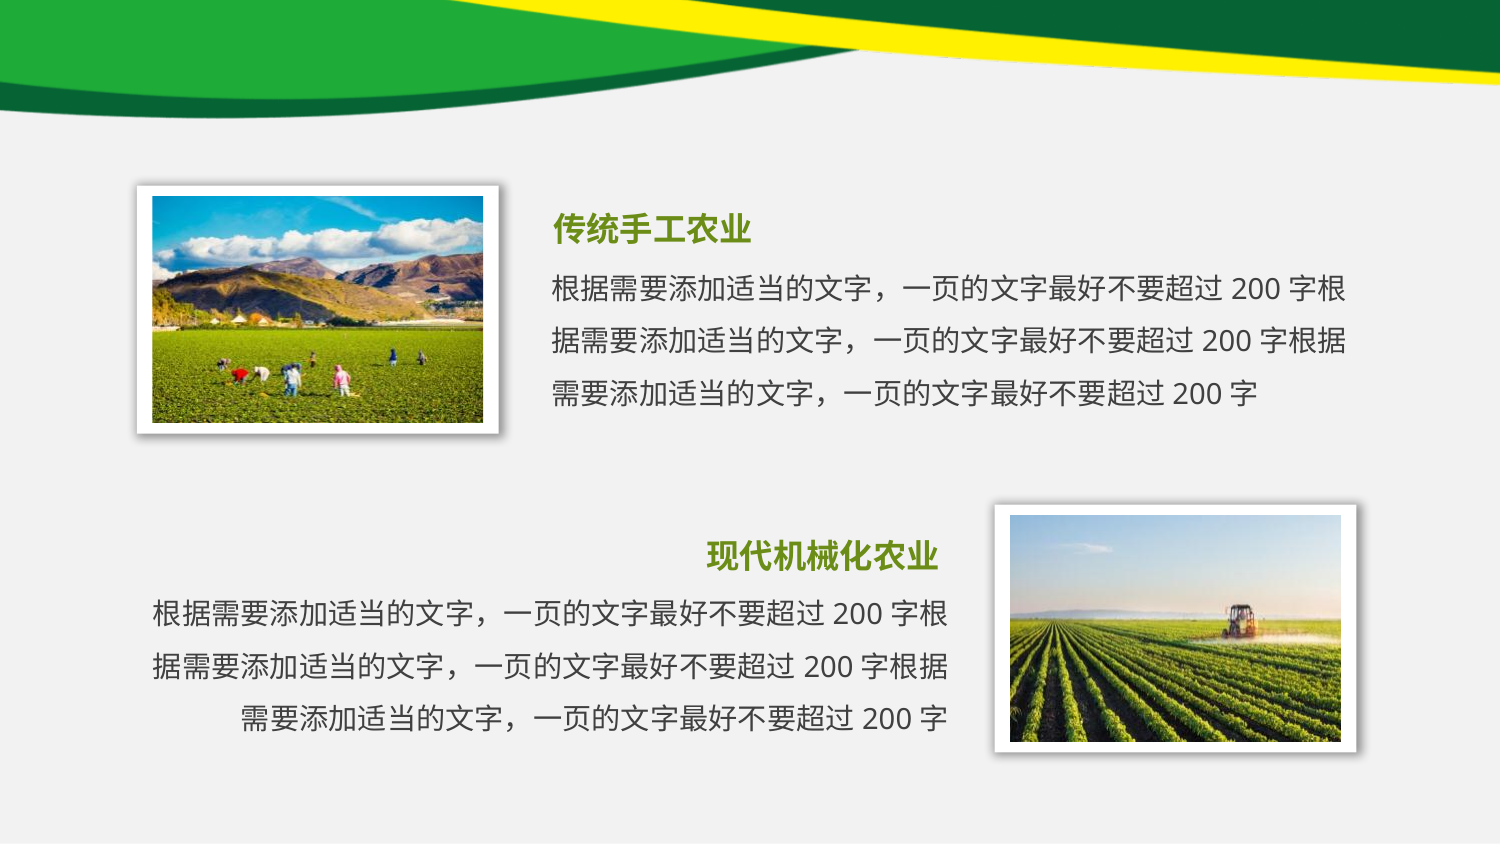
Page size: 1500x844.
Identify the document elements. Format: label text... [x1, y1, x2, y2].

picture [0, 0, 1500, 119]
text_box [150, 194, 485, 425]
text_box 根据需要添加适当的文字，一页的文字最好不要超过200字根据需要添加适当的文字，一页的文字最好不要超过200字根据需要添加适当的文字，一页的文字最好不要超过200字 [543, 248, 1371, 417]
text_box 根据需要添加适当的文字，一页的文字最好不要超过200字根据需要添加适当的文字，一页的文字最好不要超过200字根据需要添加适当的文字，一页的文字最好不要超过200字 [129, 574, 956, 742]
text_box [993, 502, 1359, 755]
text_box [1008, 513, 1343, 744]
text_box 现代机械化农业 [691, 519, 955, 582]
text_box [135, 183, 501, 436]
text_box 传统手工农业 [538, 192, 769, 256]
